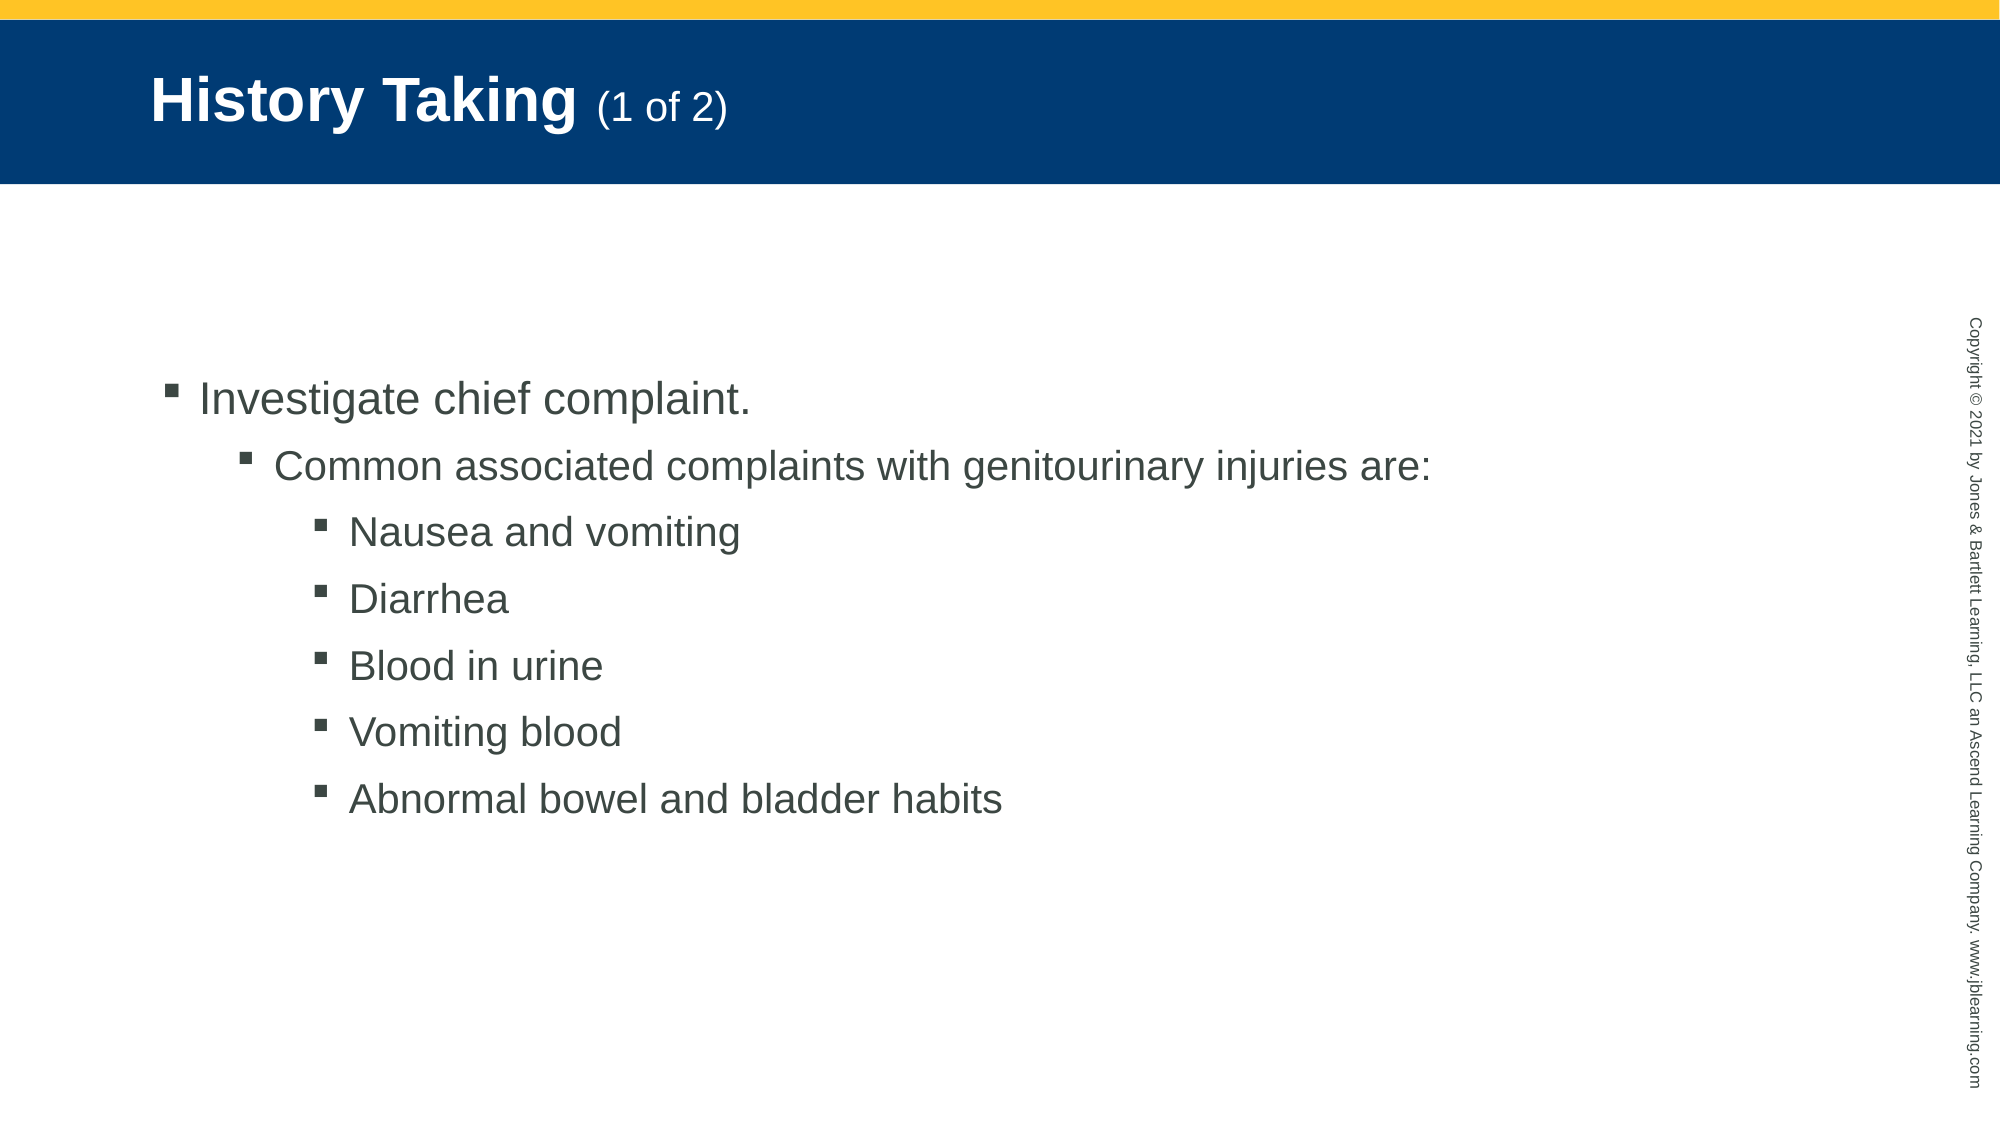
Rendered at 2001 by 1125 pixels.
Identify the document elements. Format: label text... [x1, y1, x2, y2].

list Investigate chief complaint. Common associated complaints with genitourinary injuries are: Nausea and vomiting Diarrhea Blood in urine Vomiting blood Abnormal bowel and bladder habits [146, 361, 1859, 1016]
title History Taking (1 of 2) [0, 19, 2000, 185]
